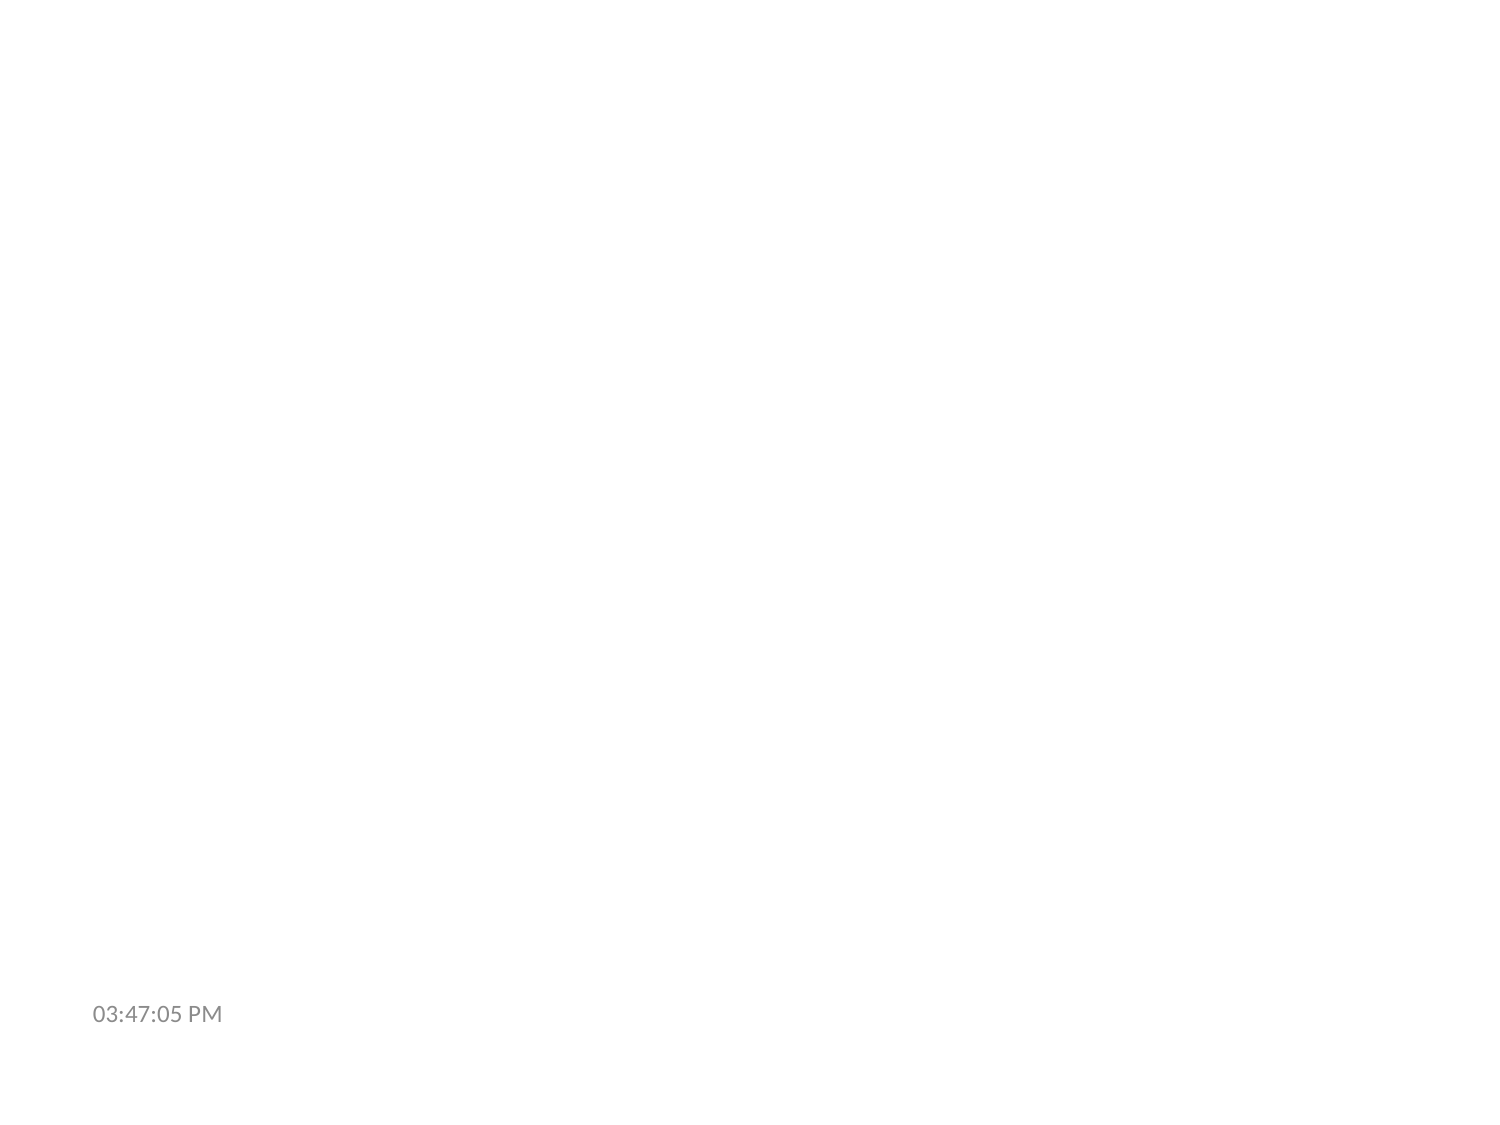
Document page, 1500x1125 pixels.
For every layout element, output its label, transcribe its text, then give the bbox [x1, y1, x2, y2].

text_box 3:35:09 PM [77, 982, 428, 1043]
